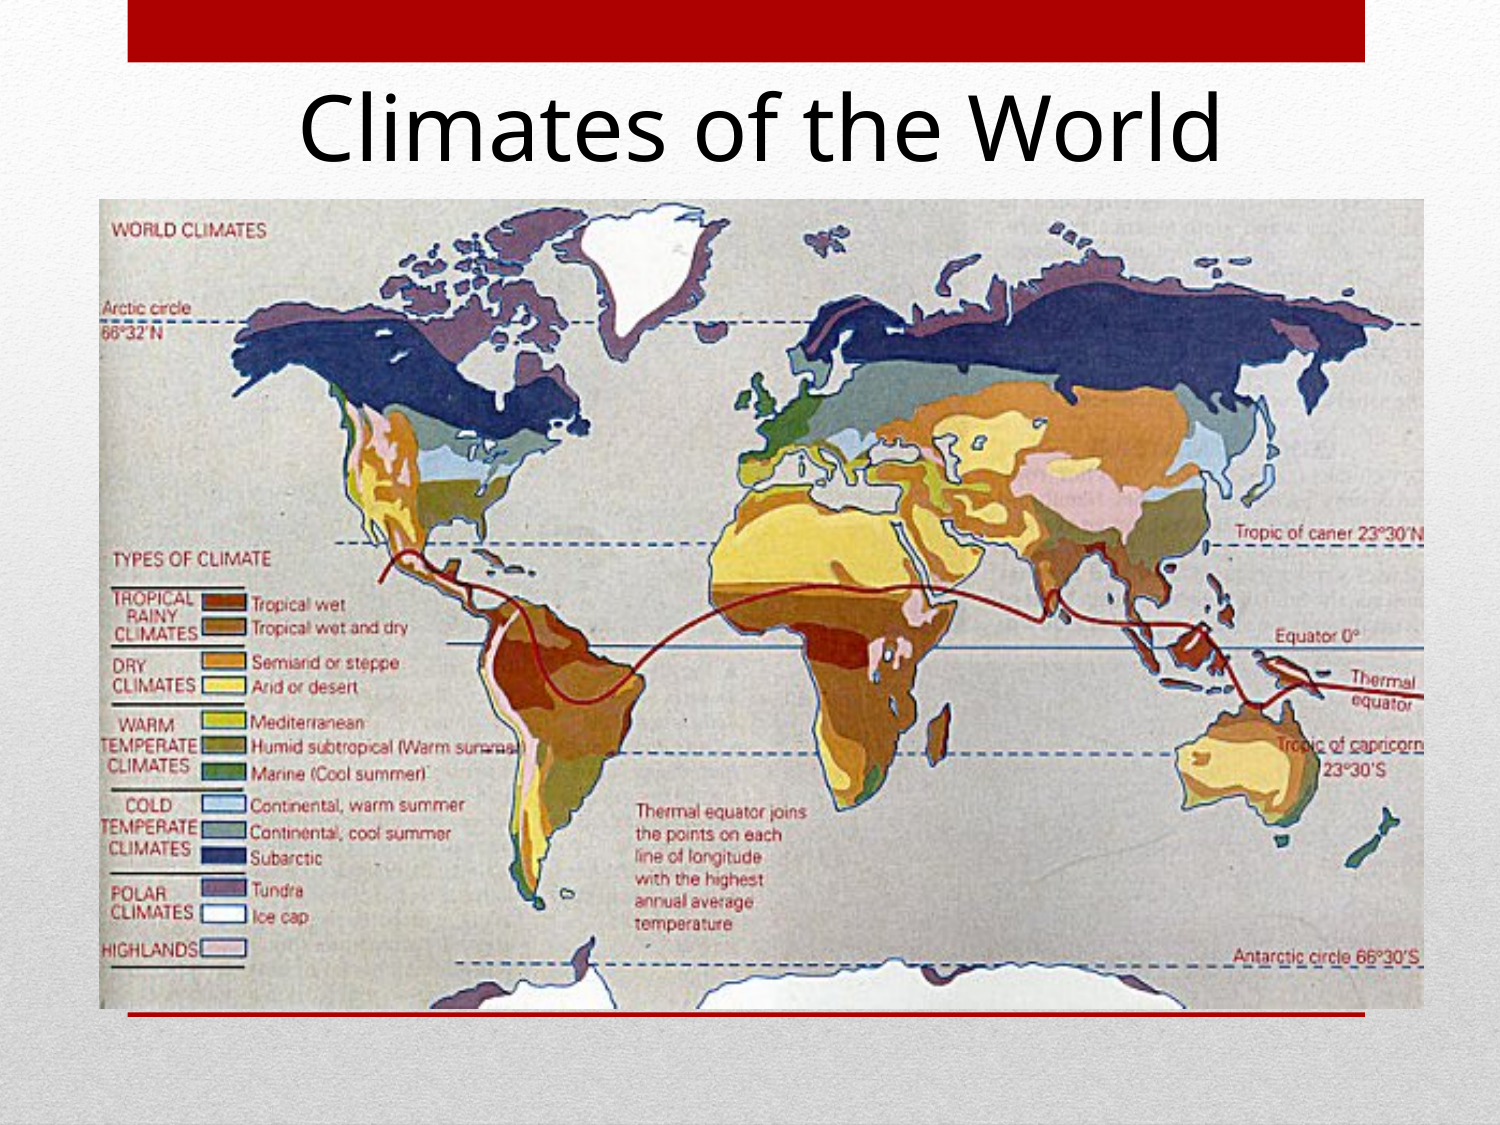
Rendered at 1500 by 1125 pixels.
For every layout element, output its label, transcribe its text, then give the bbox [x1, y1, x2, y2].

picture [99, 199, 1424, 1010]
text_box Climates of the World [282, 62, 1241, 188]
